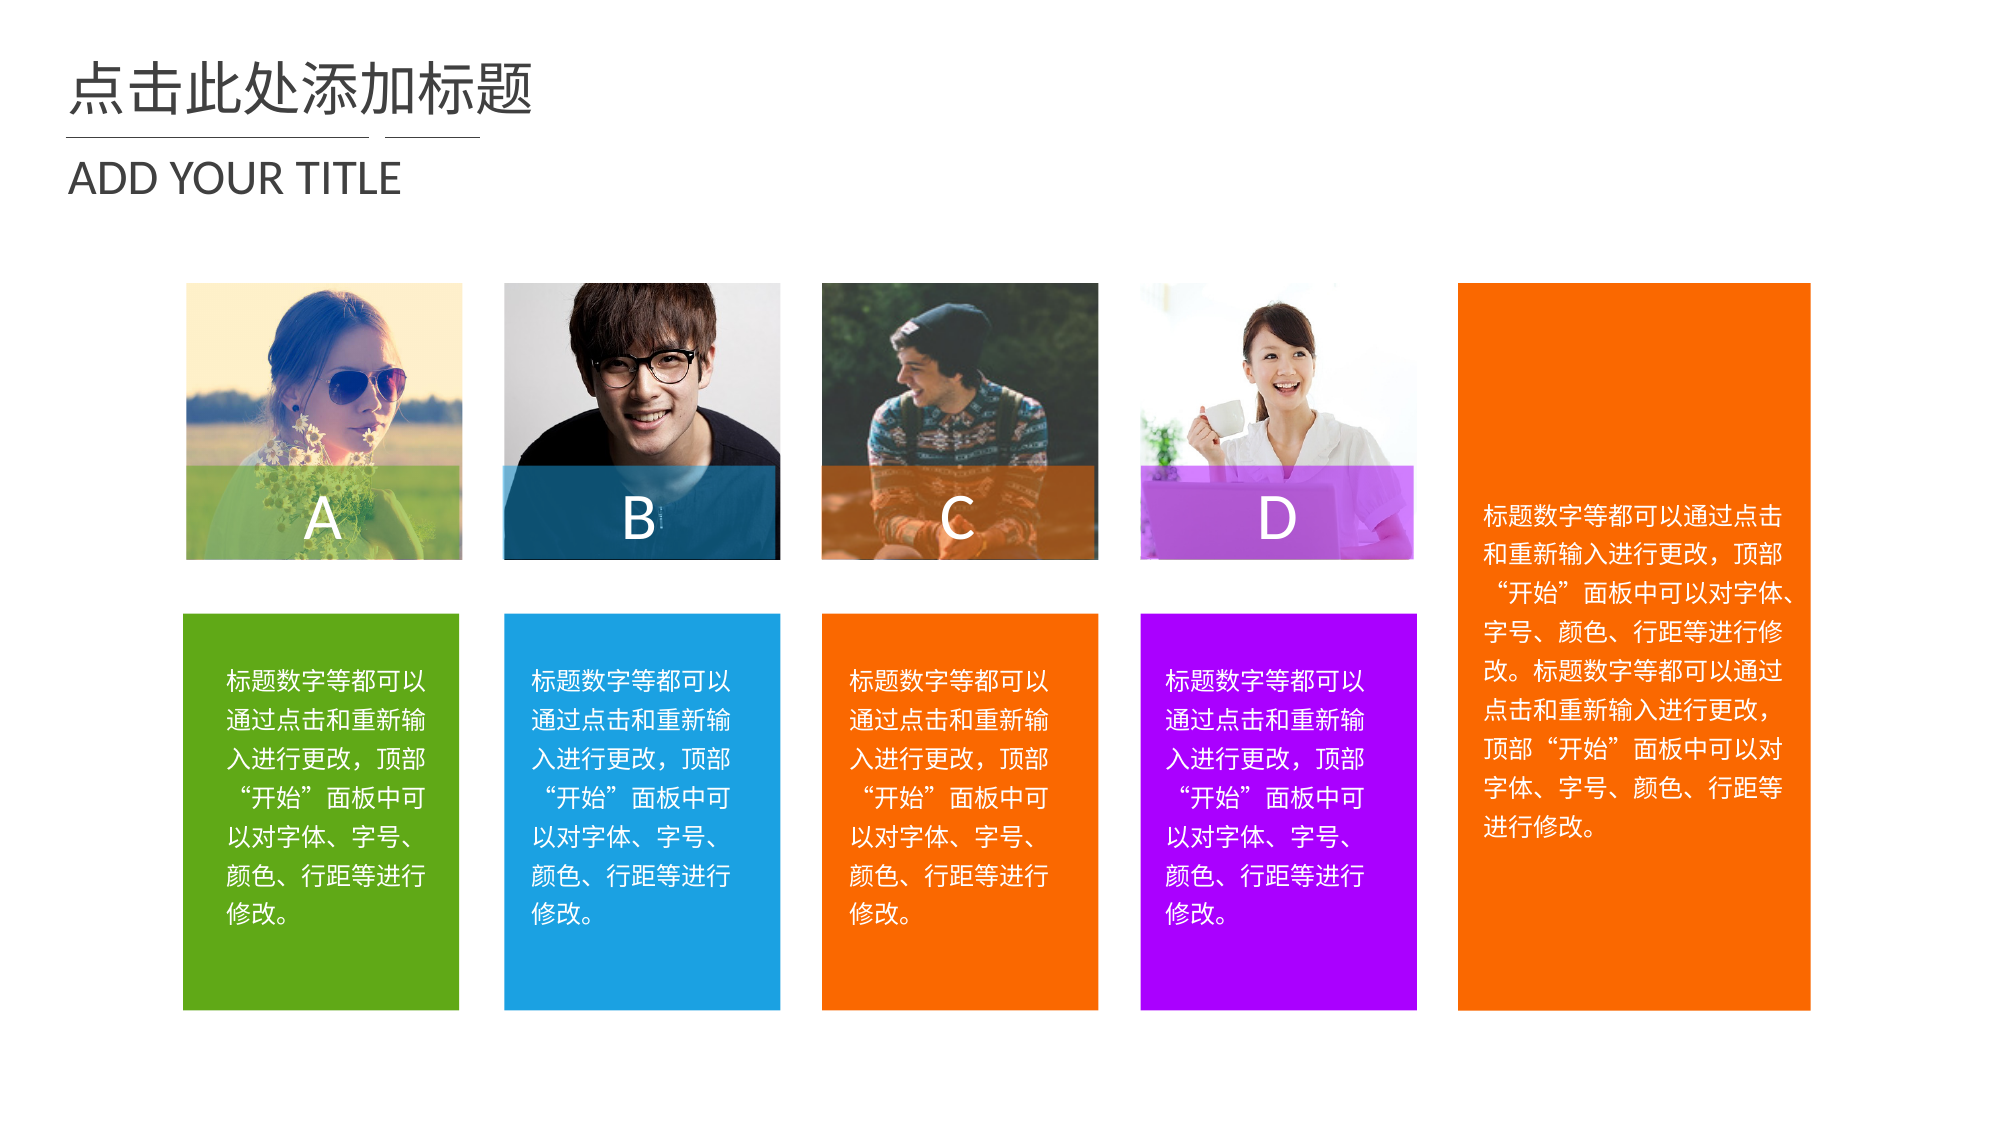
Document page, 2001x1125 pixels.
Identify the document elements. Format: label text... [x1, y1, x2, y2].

picture [1140, 283, 1417, 560]
text_box 标题数字等都可以通过点击和重新输入进行更改，顶部“开始”面板中可以对字体、字号、颜色、行距等进行修改。标题数字等都可以通过点击和重新输入进行更改，顶部“开始”面板中可以对字体、字号、颜色、行距等进行修改。 [1472, 485, 1799, 886]
text_box 标题数字等都可以通过点击和重新输入进行更改，顶部“开始”面板中可以对字体、字号、颜色、行距等进行修改。 [838, 650, 1083, 935]
text_box 标题数字等都可以通过点击和重新输入进行更改，顶部“开始”面板中可以对字体、字号、颜色、行距等进行修改。 [520, 650, 765, 935]
text_box 标题数字等都可以通过点击和重新输入进行更改，顶部“开始”面板中可以对字体、字号、颜色、行距等进行修改。 [1154, 650, 1399, 935]
text_box C [820, 465, 1095, 560]
text_box [821, 282, 1099, 560]
text_box 标题数字等都可以通过点击和重新输入进行更改，顶部“开始”面板中可以对字体、字号、颜色、行距等进行修改。 [215, 650, 460, 935]
text_box [503, 282, 781, 560]
text_box B [501, 465, 776, 560]
text_box [1457, 282, 1812, 1012]
text_box ADD YOUR TITLE [53, 137, 463, 213]
text_box [1140, 613, 1418, 1011]
text_box [503, 613, 781, 1011]
text_box [182, 613, 460, 1011]
text_box 点击此处添加标题 [53, 44, 550, 130]
text_box [821, 613, 1099, 1011]
text_box [185, 282, 463, 560]
text_box A [185, 465, 460, 560]
